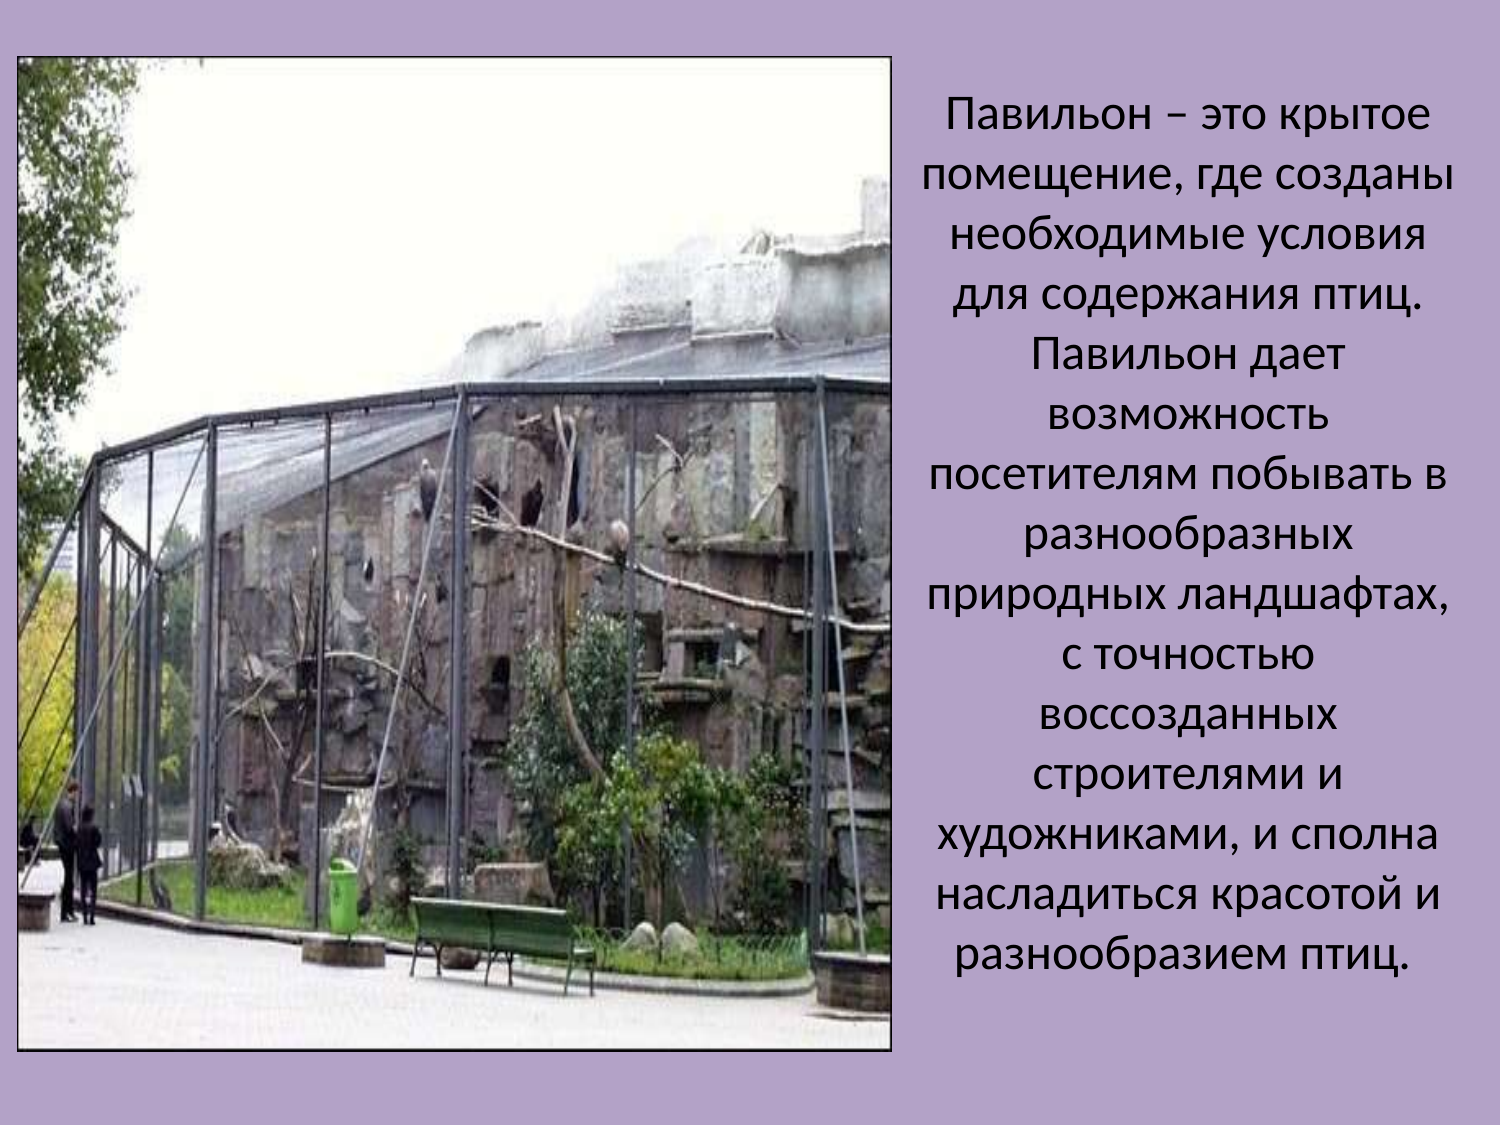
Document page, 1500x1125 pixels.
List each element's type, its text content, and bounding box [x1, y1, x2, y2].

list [17, 56, 892, 1052]
title Павильон – это крытое помещение, где созданы необходимые условия для содержания птиц. Павильон дает возможность посетителям побывать в разнообразных природных ландшафтах, с точностью воссозданных строителями и художниками, и сполна насладиться красотой и разнообразием птиц. [903, 30, 1474, 1029]
